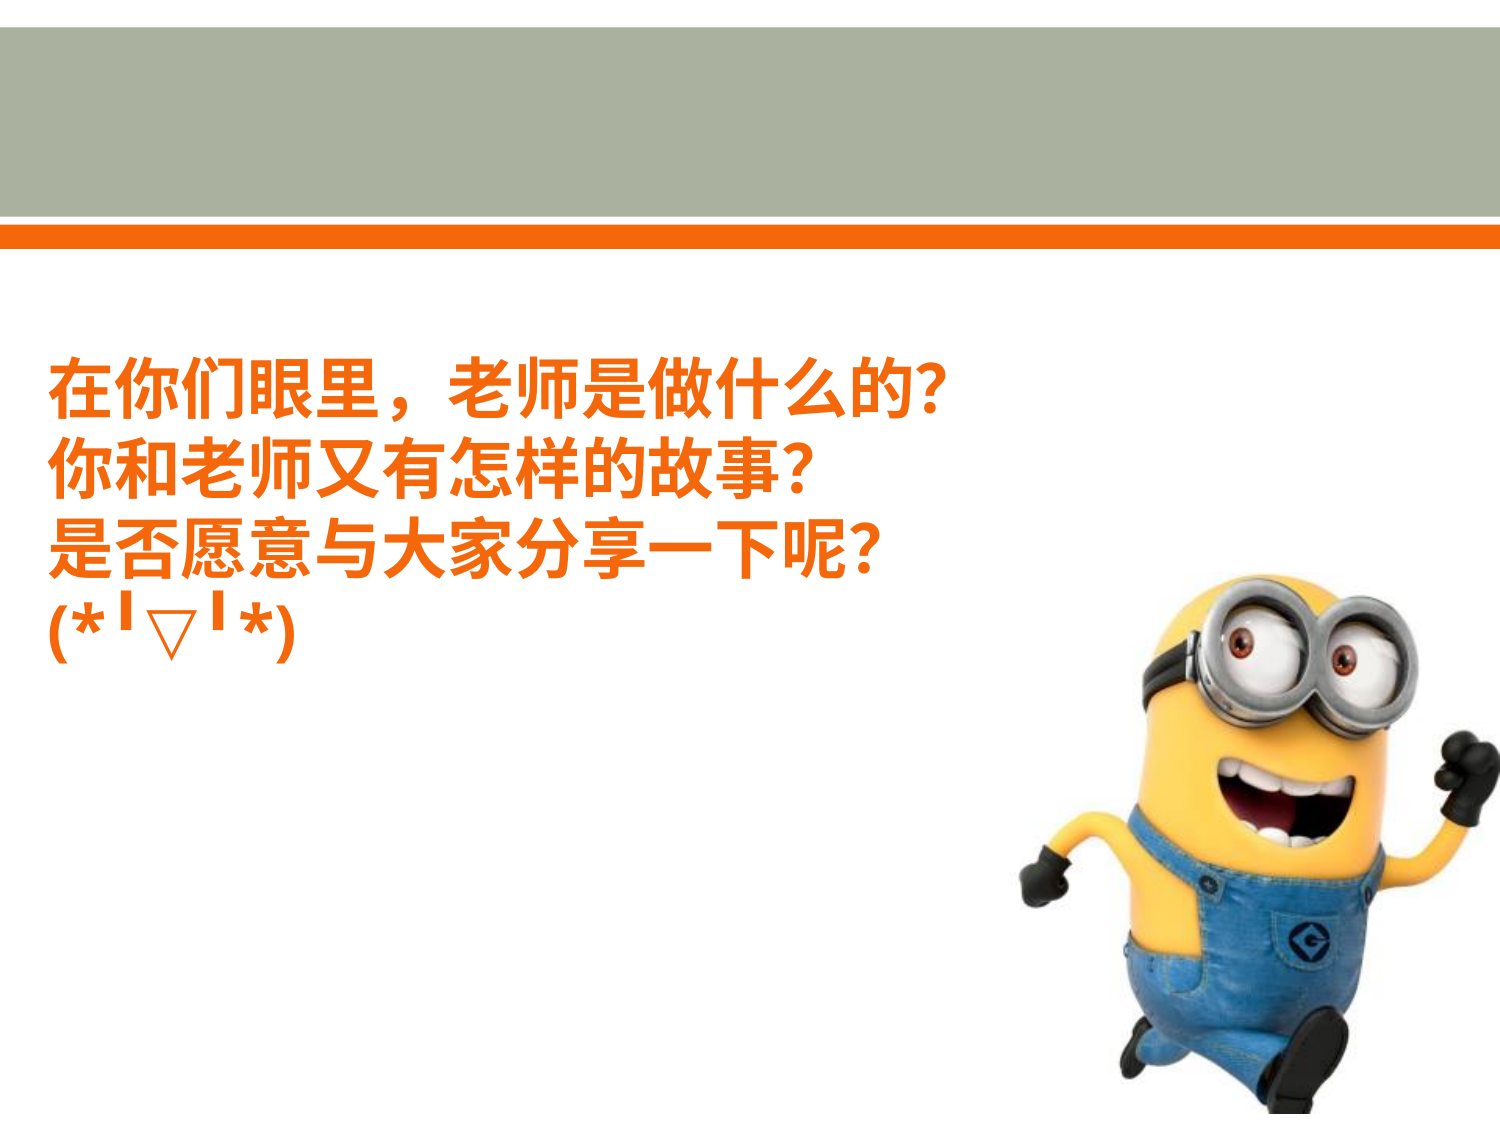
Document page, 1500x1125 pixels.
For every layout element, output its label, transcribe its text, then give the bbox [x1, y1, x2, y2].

picture [1008, 572, 1500, 1115]
text_box 在你们眼里，老师是做什么的？ 你和老师又有怎样的故事？ 是否愿意与大家分享一下呢？(*╹▽╹*) [32, 339, 1140, 675]
